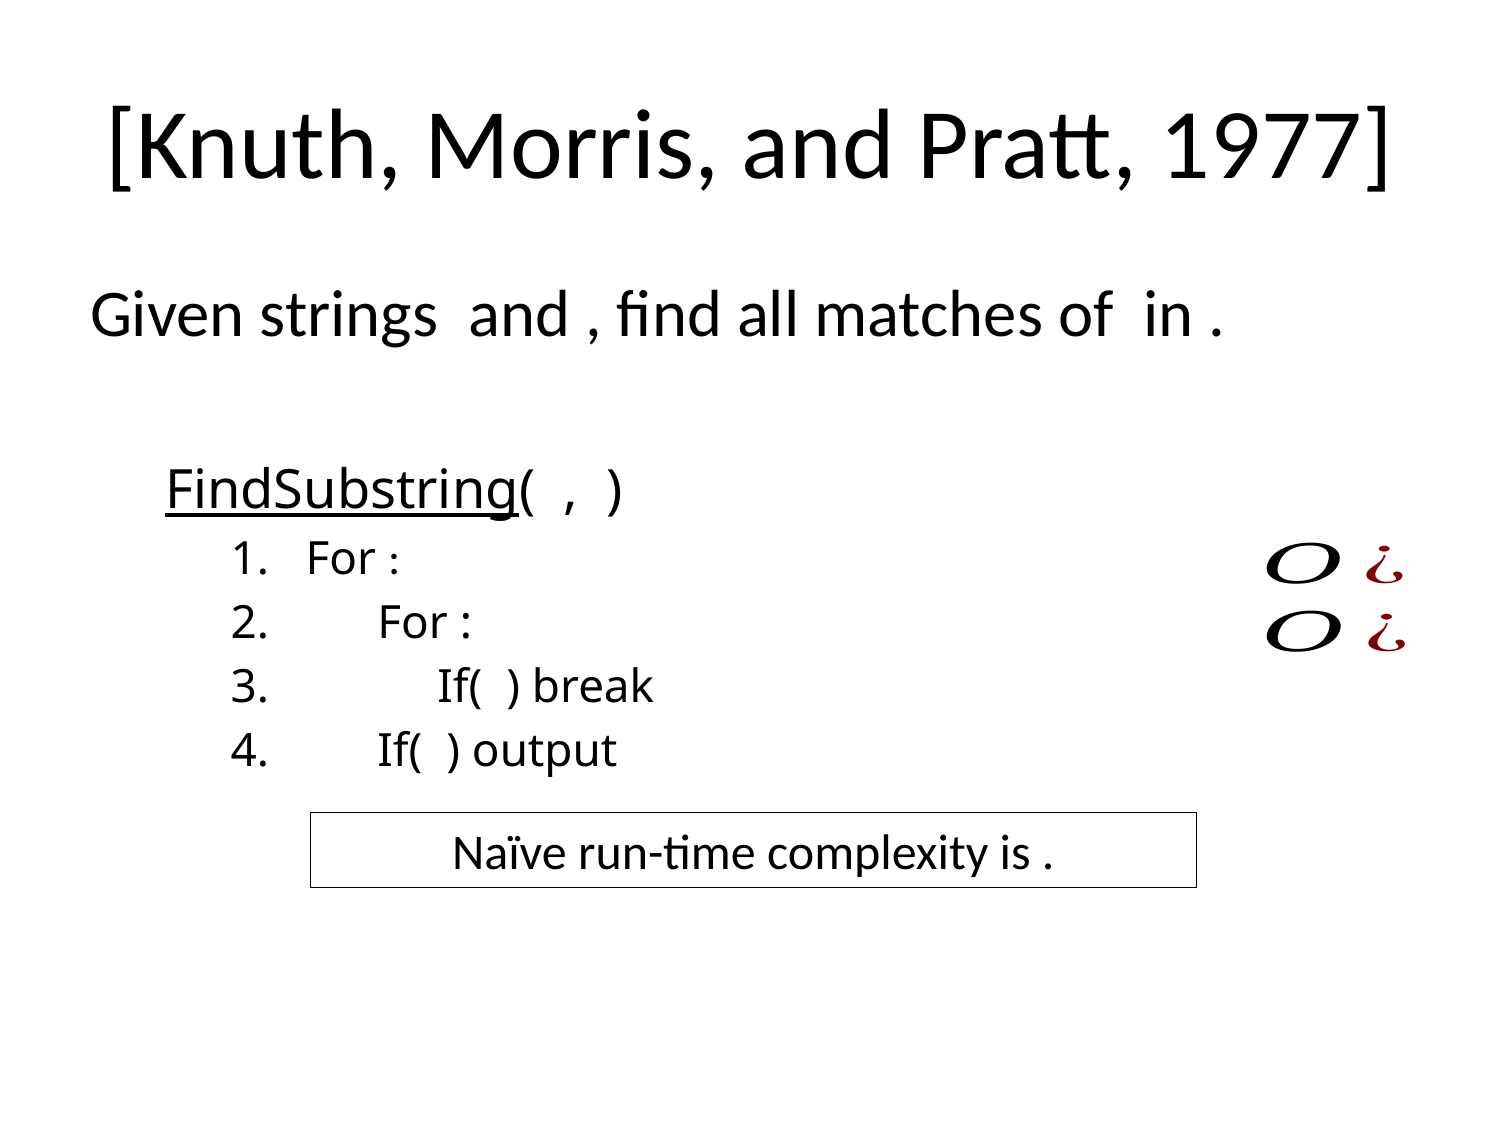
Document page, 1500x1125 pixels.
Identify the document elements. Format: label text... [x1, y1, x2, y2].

title [Knuth, Morris, and Pratt, 1977] [75, 45, 1425, 233]
